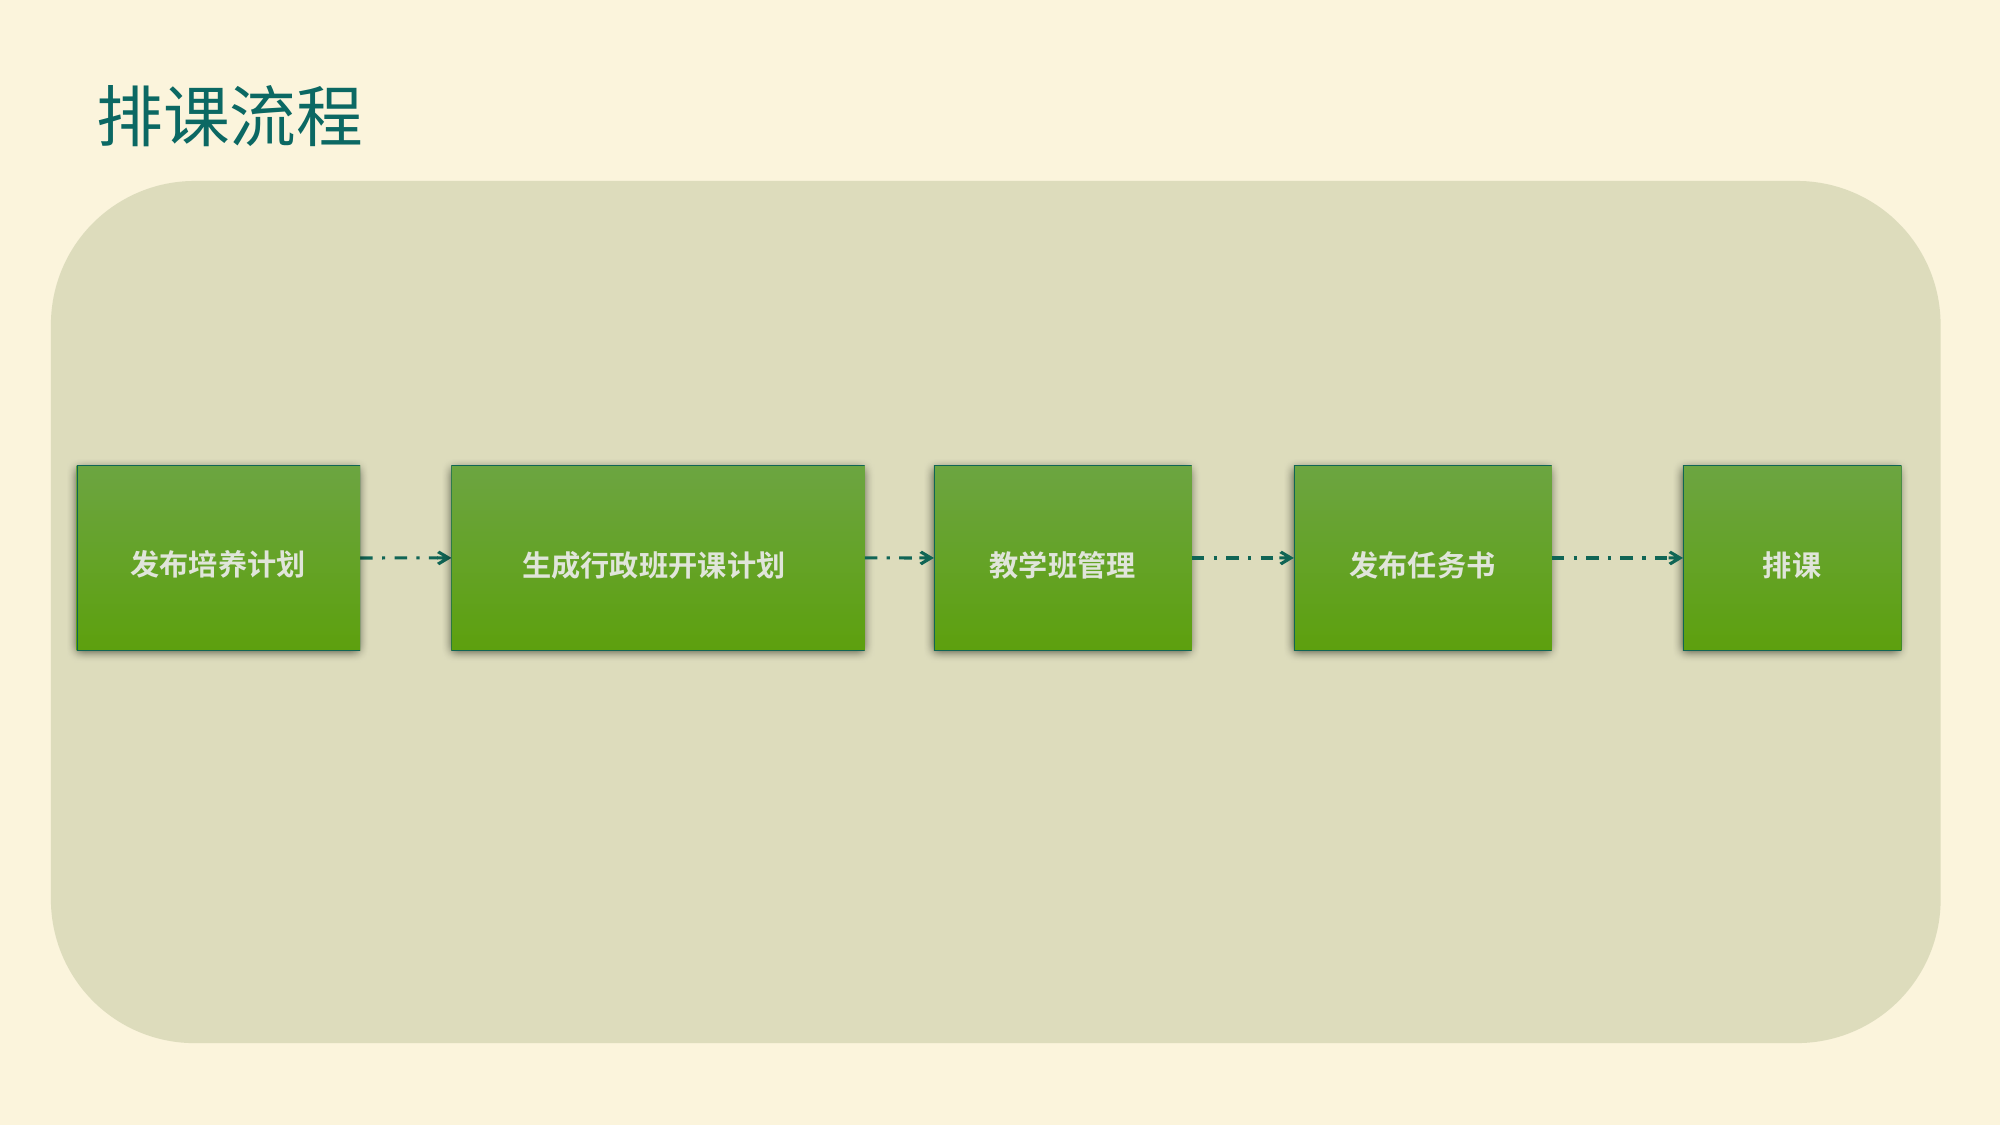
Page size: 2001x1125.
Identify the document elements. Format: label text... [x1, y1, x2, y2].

text_box [50, 180, 1941, 1044]
title 排课流程 [81, 11, 1807, 229]
